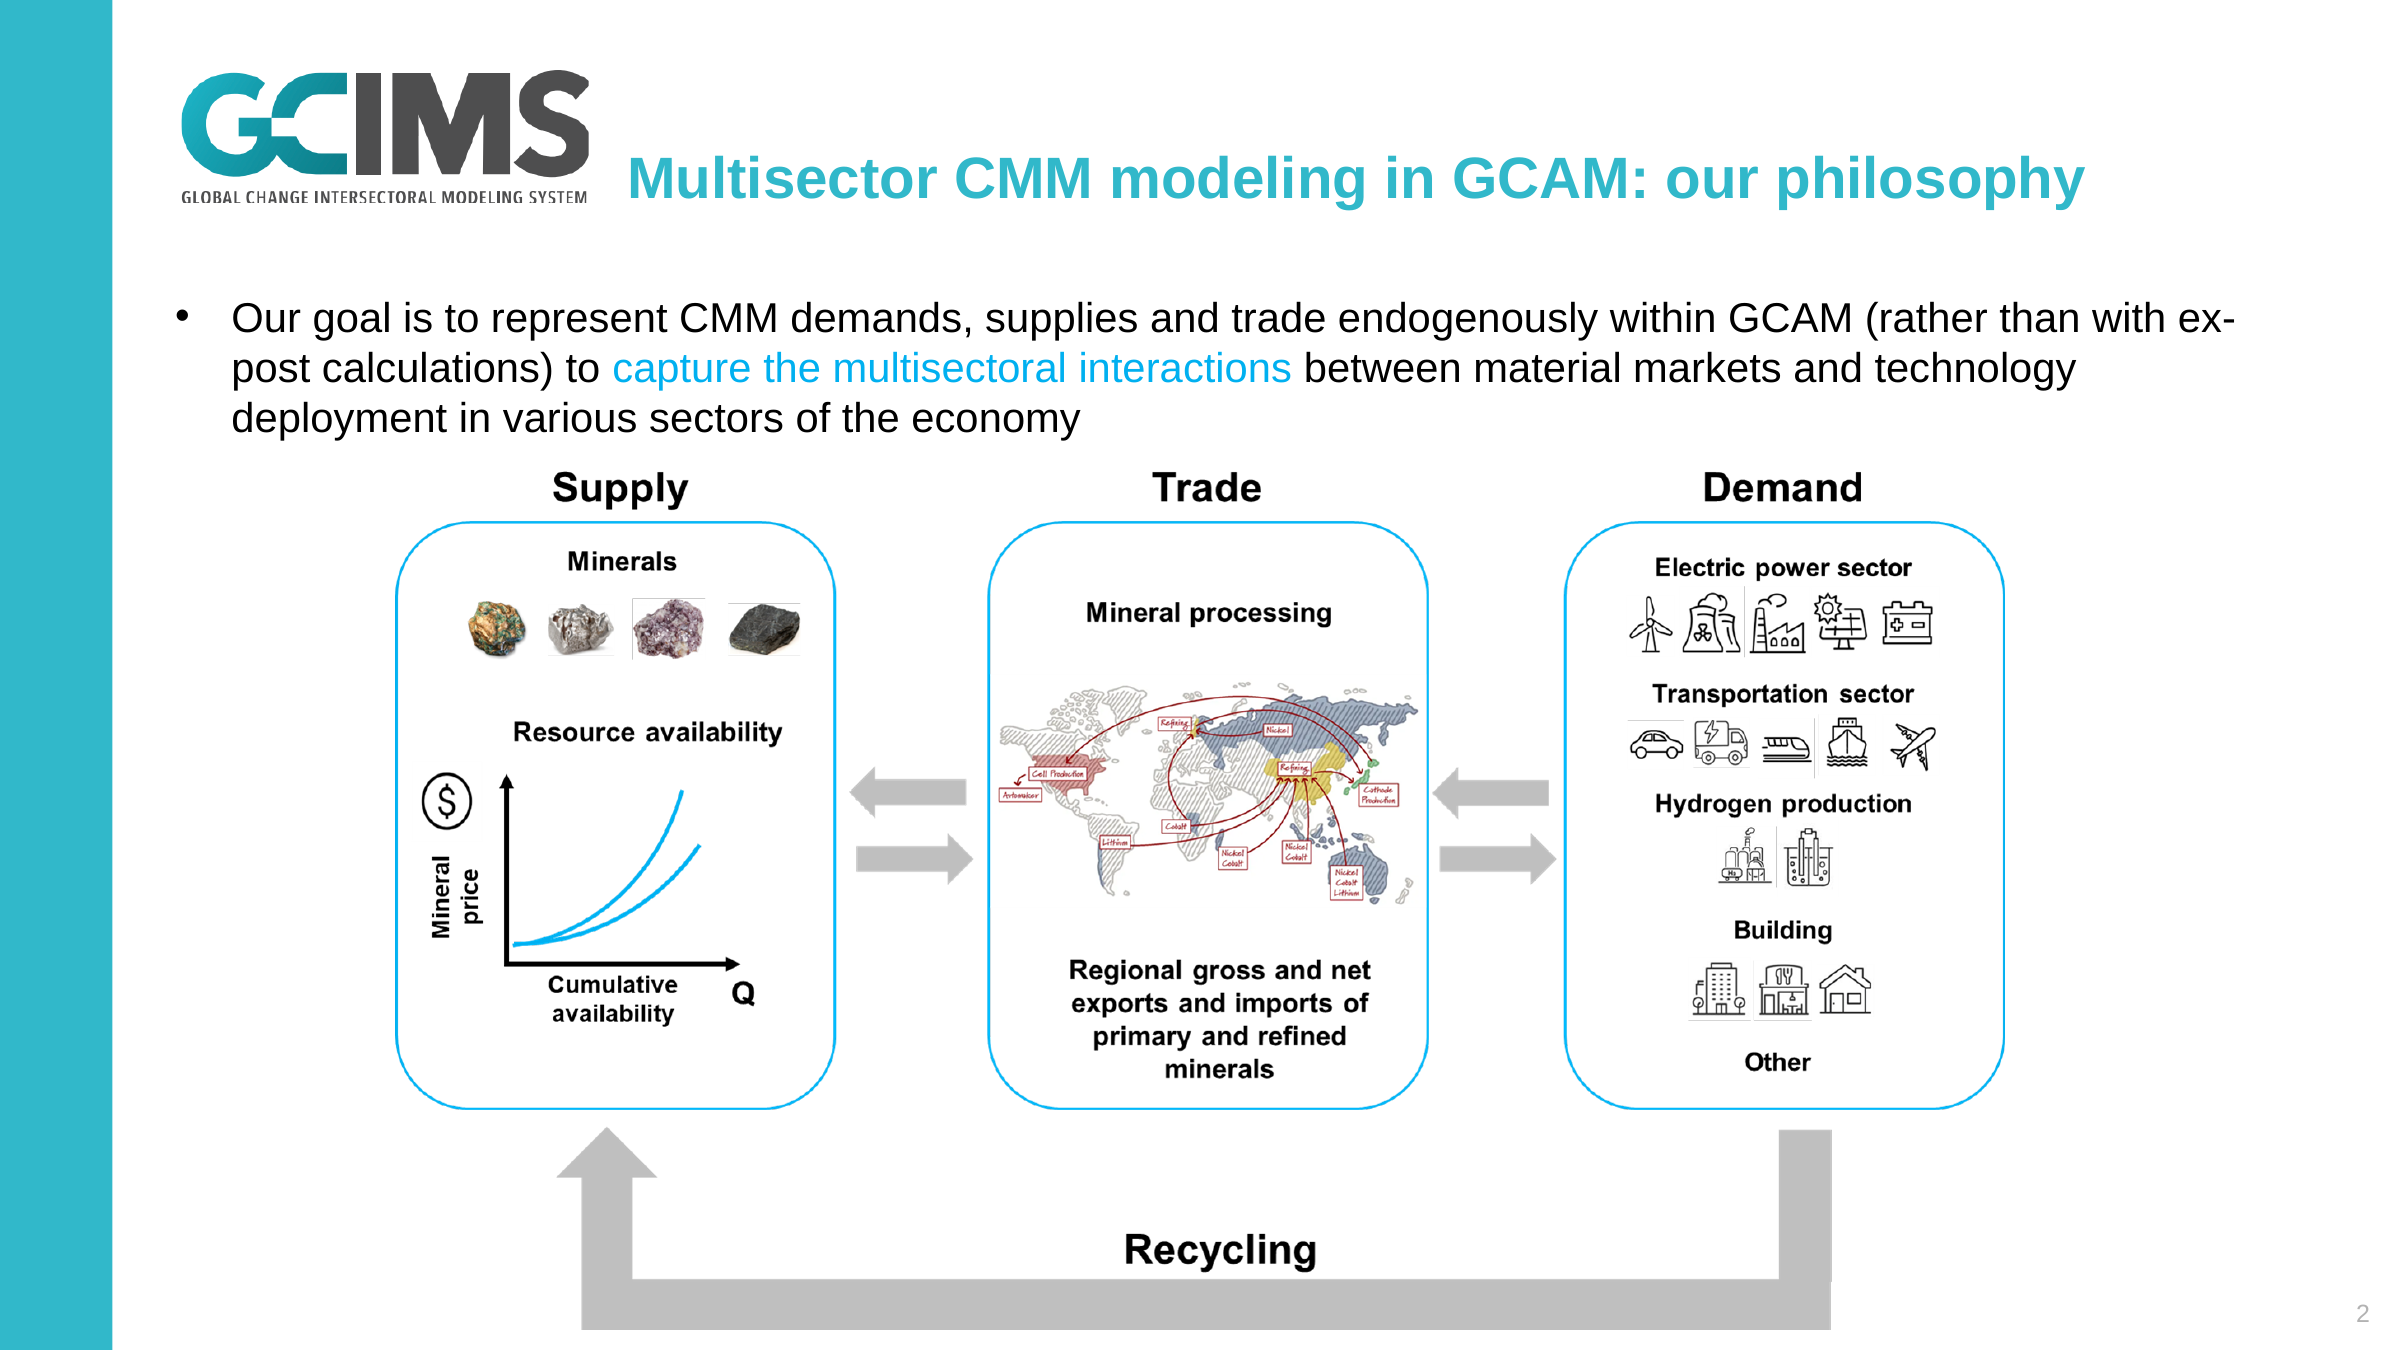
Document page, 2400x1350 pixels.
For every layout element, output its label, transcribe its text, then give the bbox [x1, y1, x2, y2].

picture [399, 524, 833, 1107]
picture [395, 449, 2005, 1330]
title Multisector CMM modeling in GCAM: our philosophy [627, 13, 2287, 219]
slide_number 2 [2295, 1275, 2370, 1350]
text_box Our goal is to represent CMM demands, supplies and trade endogenously within GCAM (rather than with ex-post calculations) to capture the multisectoral interactions between material markets and technology deployment in various sectors of the economy [160, 283, 2296, 448]
picture [1567, 524, 2002, 1107]
